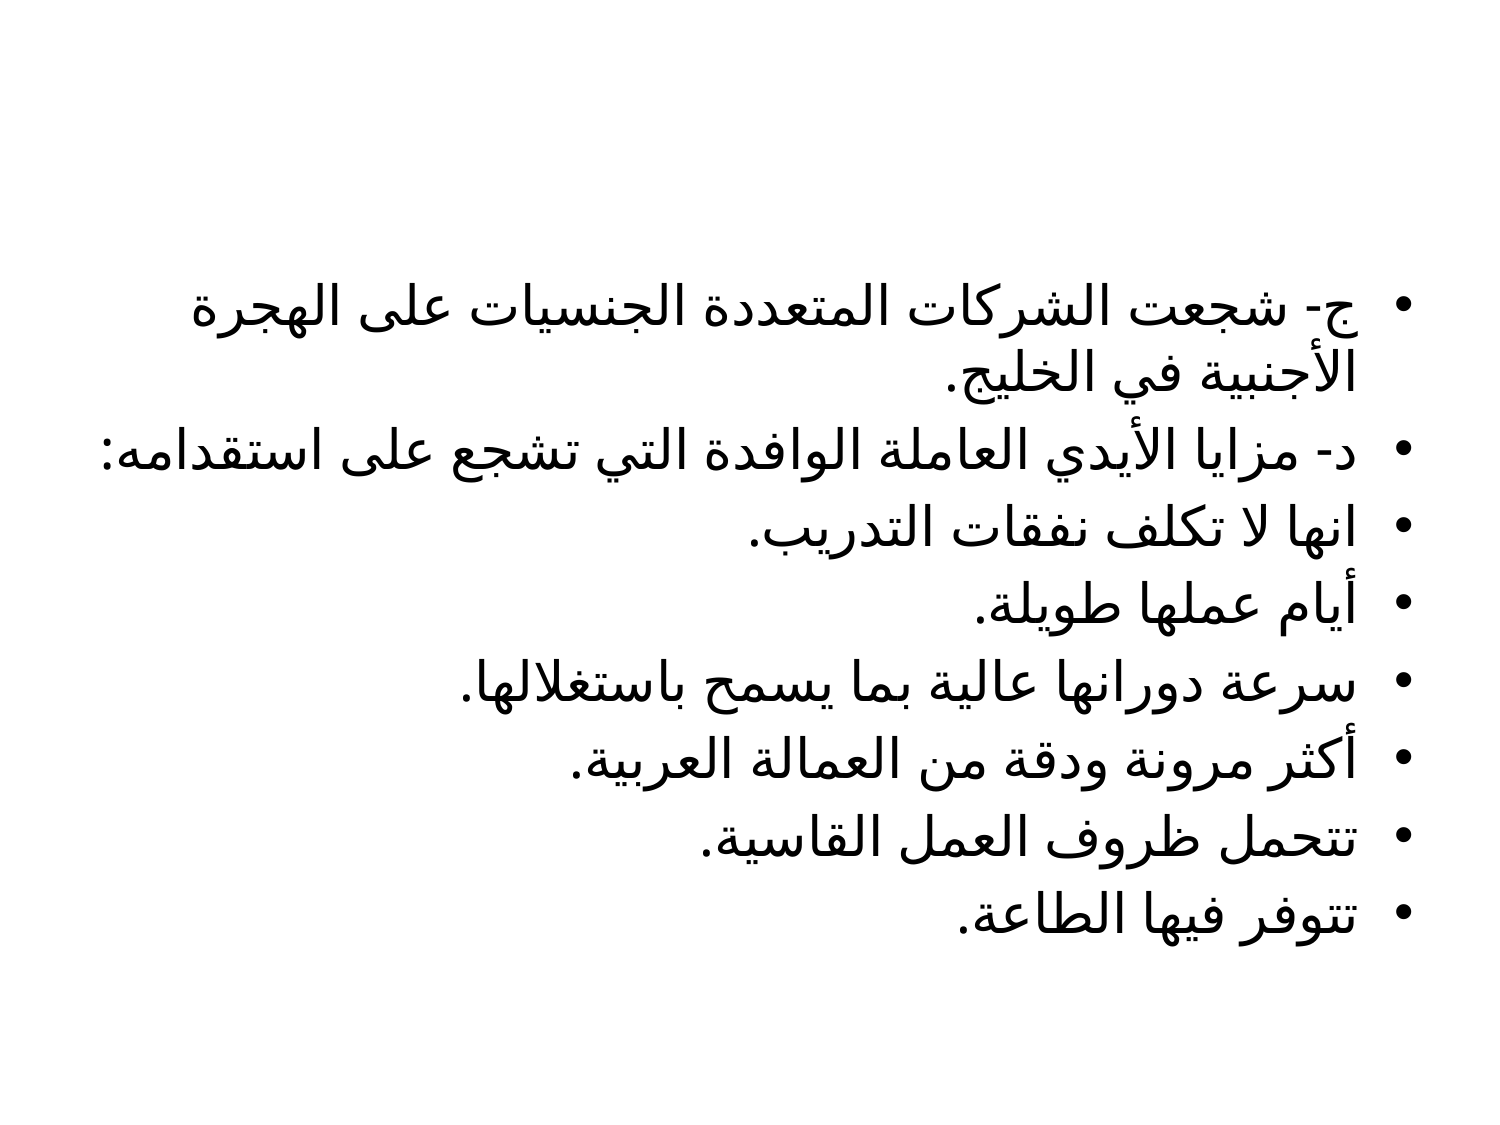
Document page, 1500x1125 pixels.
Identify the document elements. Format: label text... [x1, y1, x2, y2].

list ج- شجعت الشركات المتعددة الجنسيات على الهجرة الأجنبية في الخليج. د- مزايا الأيدي العاملة الوافدة التي تشجع على استقدامه: انها لا تكلف نفقات التدريب. أيام عملها طويلة. سرعة دورانها عالية بما يسمح باستغلالها. أكثر مرونة ودقة من العمالة العربية. تتحمل ظروف العمل القاسية. تتوفر فيها الطاعة. [75, 262, 1425, 1005]
